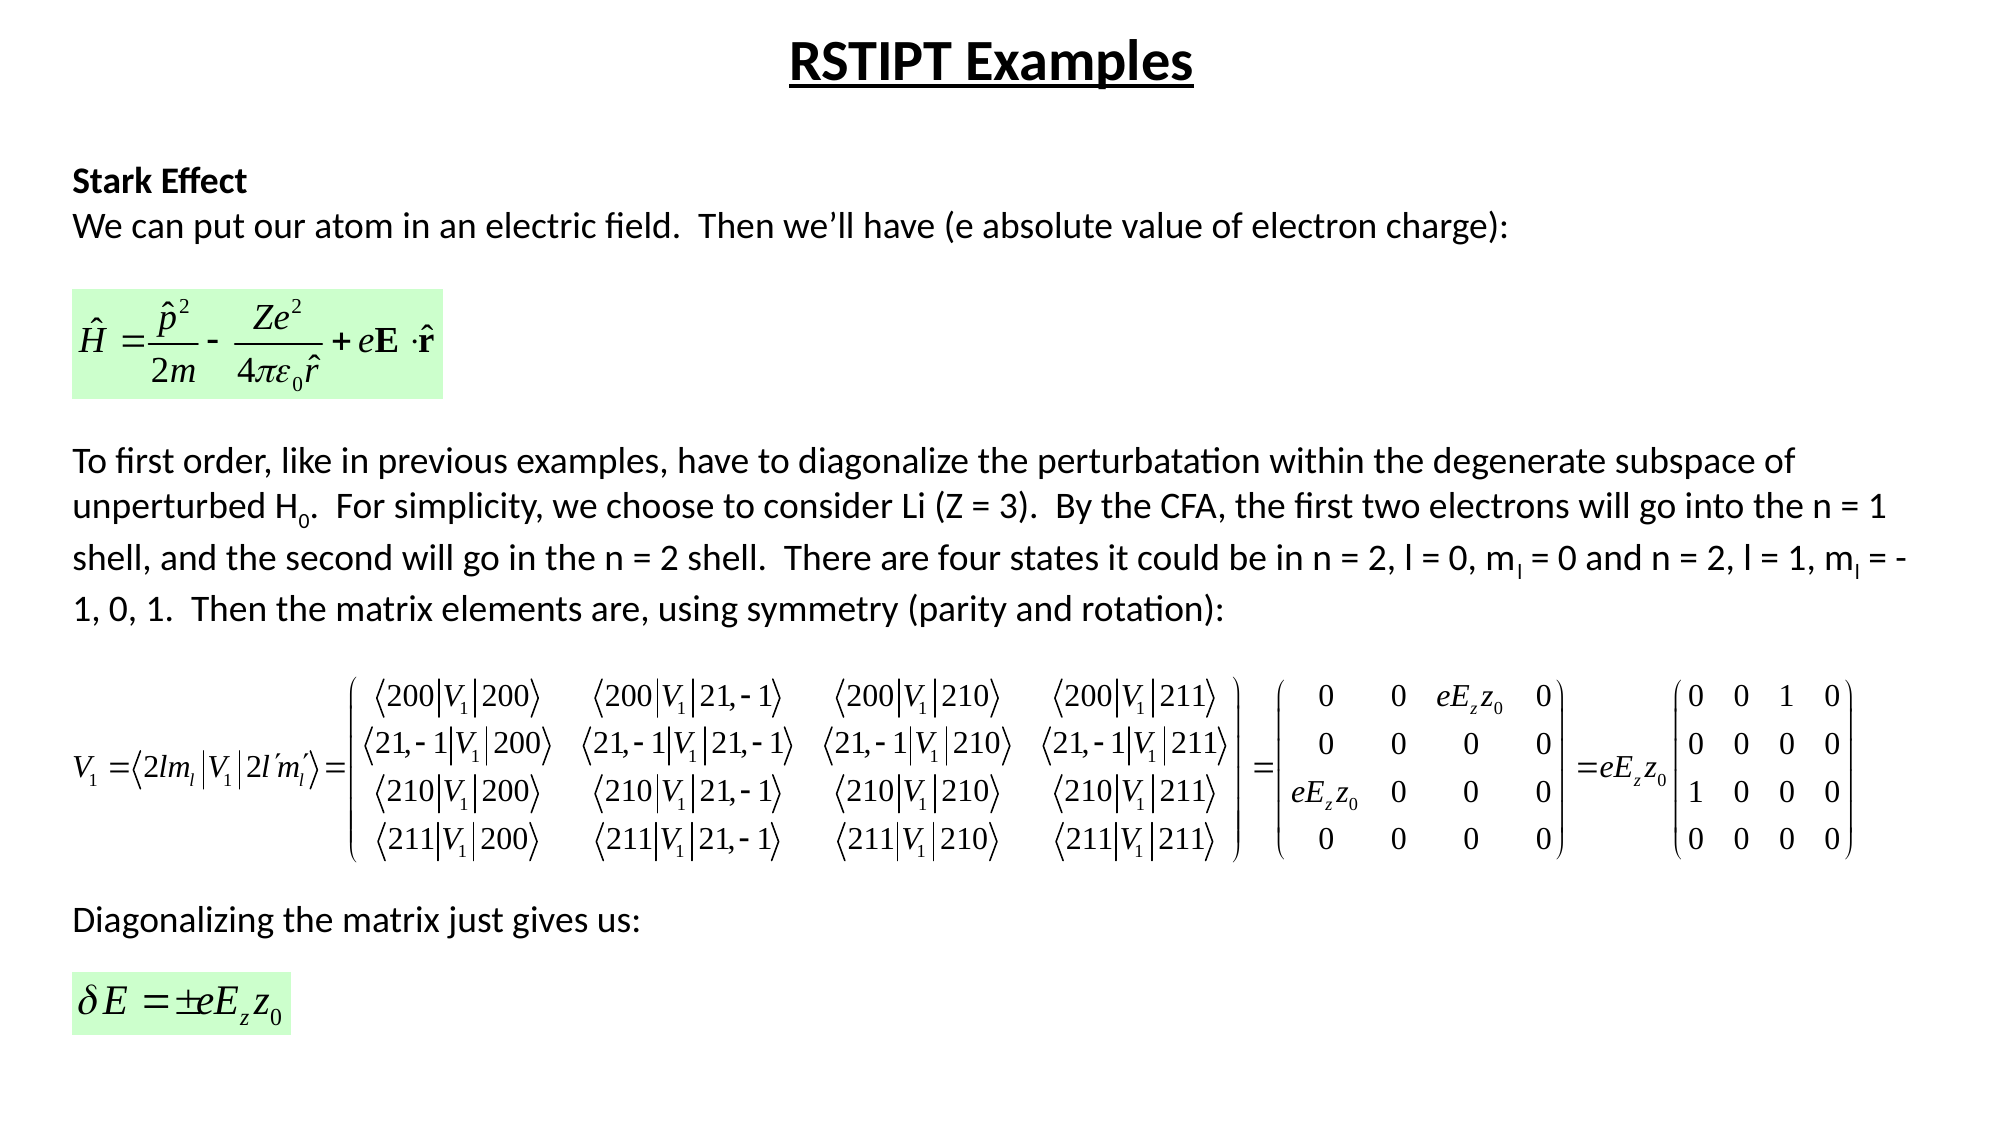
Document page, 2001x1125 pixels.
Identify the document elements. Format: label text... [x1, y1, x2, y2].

text_box To first order, like in previous examples, have to diagonalize the perturbatation within the degenerate subspace of unperturbed H0. For simplicity, we choose to consider Li (Z = 3). By the CFA, the first two electrons will go into the n = 1 shell, and the second will go in the n = 2 shell. There are four states it could be in n = 2, l = 0, ml = 0 and n = 2, l = 1, ml = -1, 0, 1. Then the matrix elements are, using symmetry (parity and rotation): [57, 429, 1930, 637]
text_box Diagonalizing the matrix just gives us: [57, 887, 684, 947]
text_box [72, 288, 444, 399]
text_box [71, 972, 291, 1036]
text_box Stark Effect We can put our atom in an electric field. Then we’ll have (e absolute value of electron charge): [57, 149, 1619, 254]
text_box RSTIPT Examples [774, 14, 1286, 100]
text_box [70, 668, 1861, 871]
